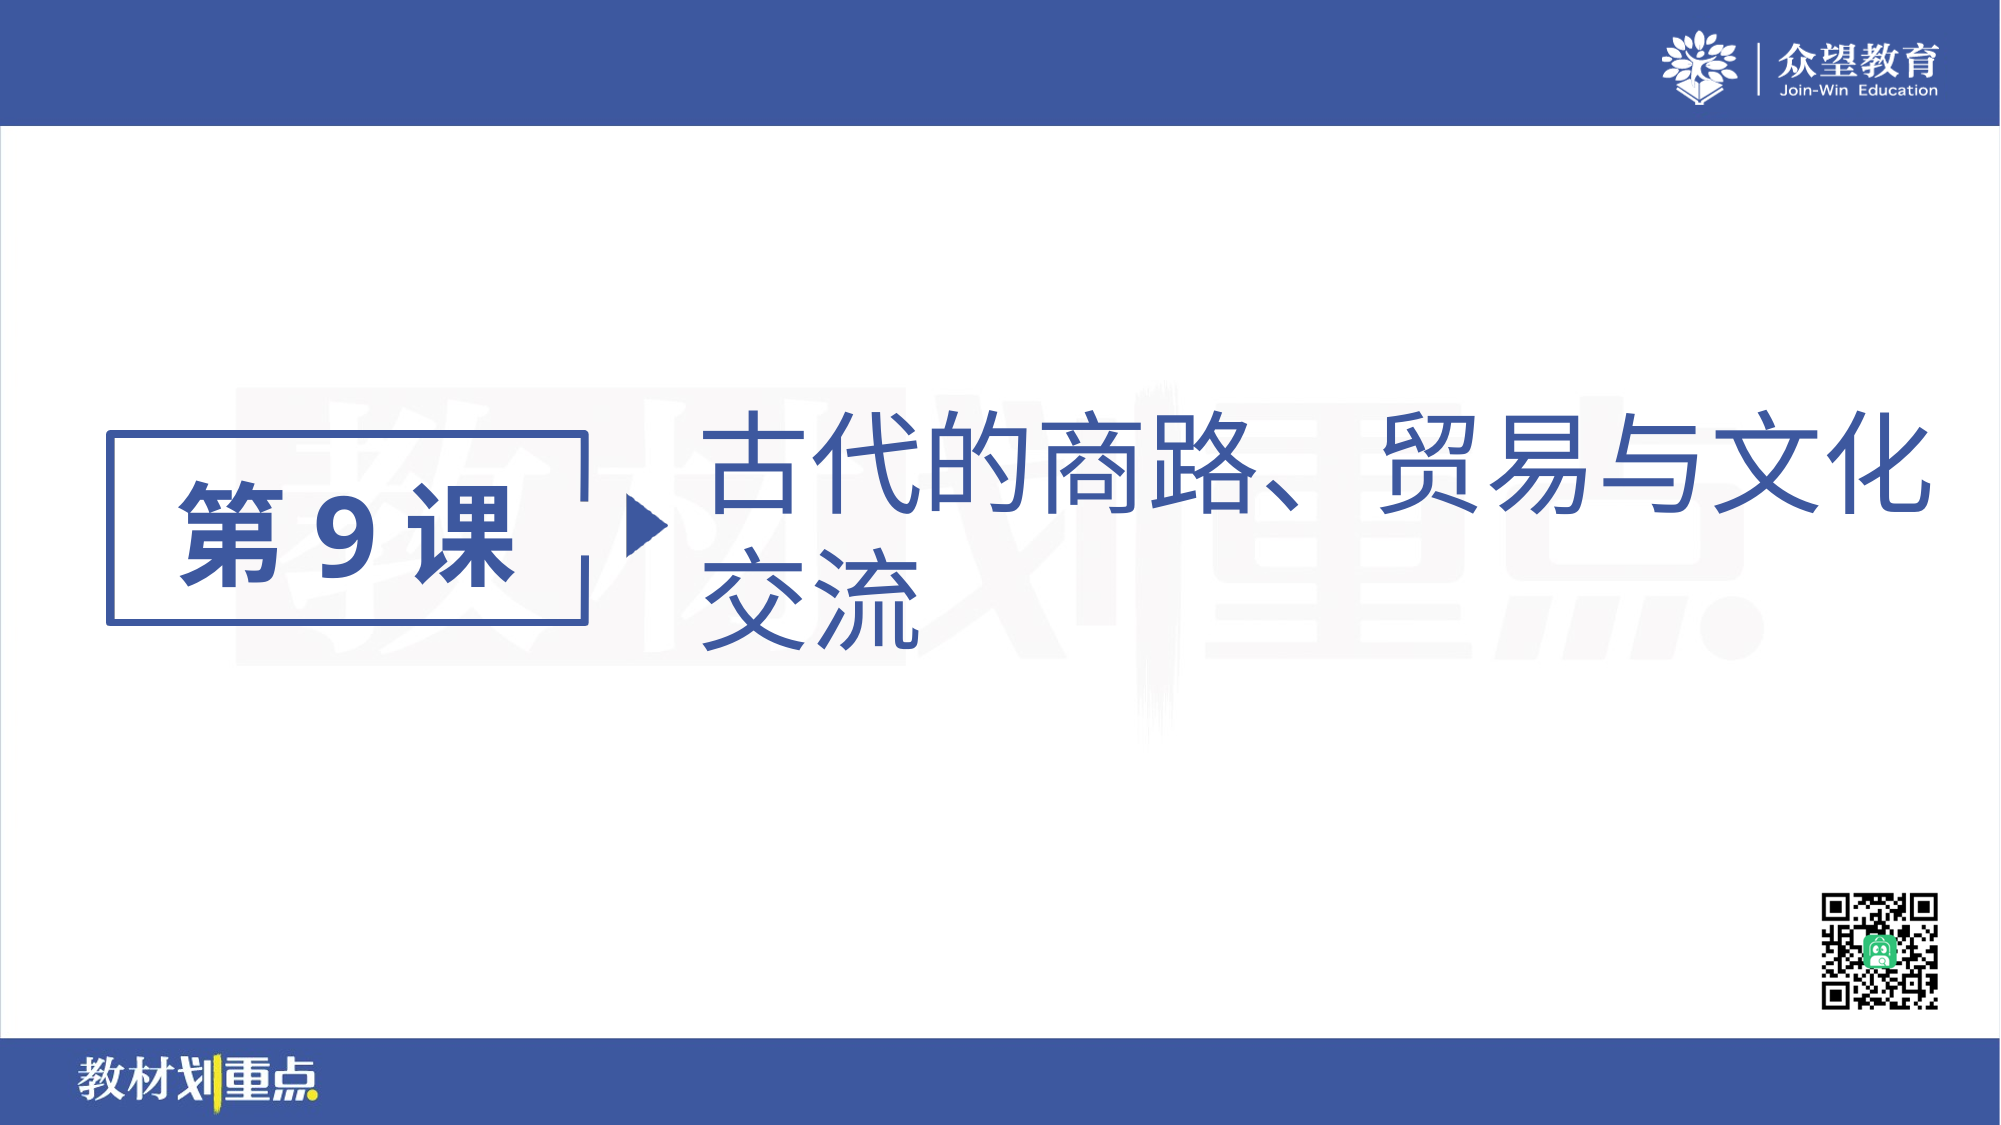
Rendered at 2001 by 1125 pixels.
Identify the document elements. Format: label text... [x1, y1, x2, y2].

picture [0, 0, 2000, 1125]
text_box 第9课 [106, 626, 585, 632]
text_box 古代的商路、贸易与文化 交流 [697, 371, 1997, 686]
